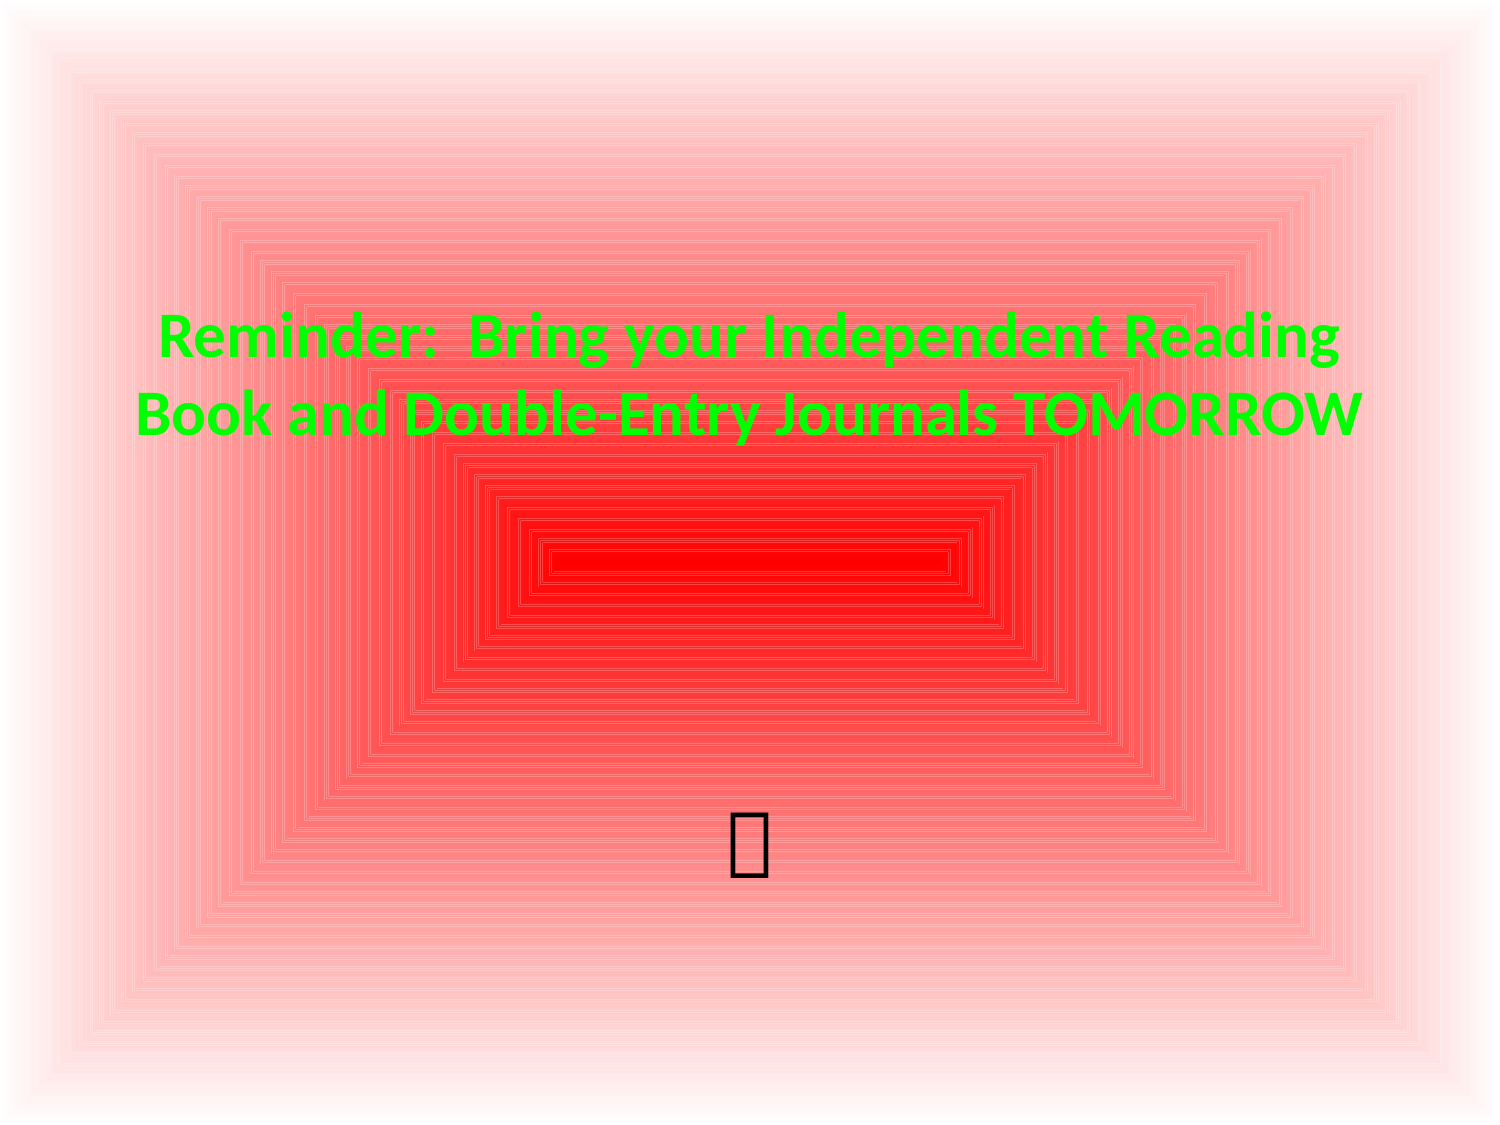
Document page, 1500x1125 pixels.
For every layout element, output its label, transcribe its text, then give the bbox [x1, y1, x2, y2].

title Reminder: Bring your Independent Reading Book and Double-Entry Journals TOMORROW [112, 249, 1388, 492]
text_box  [112, 721, 1388, 963]
